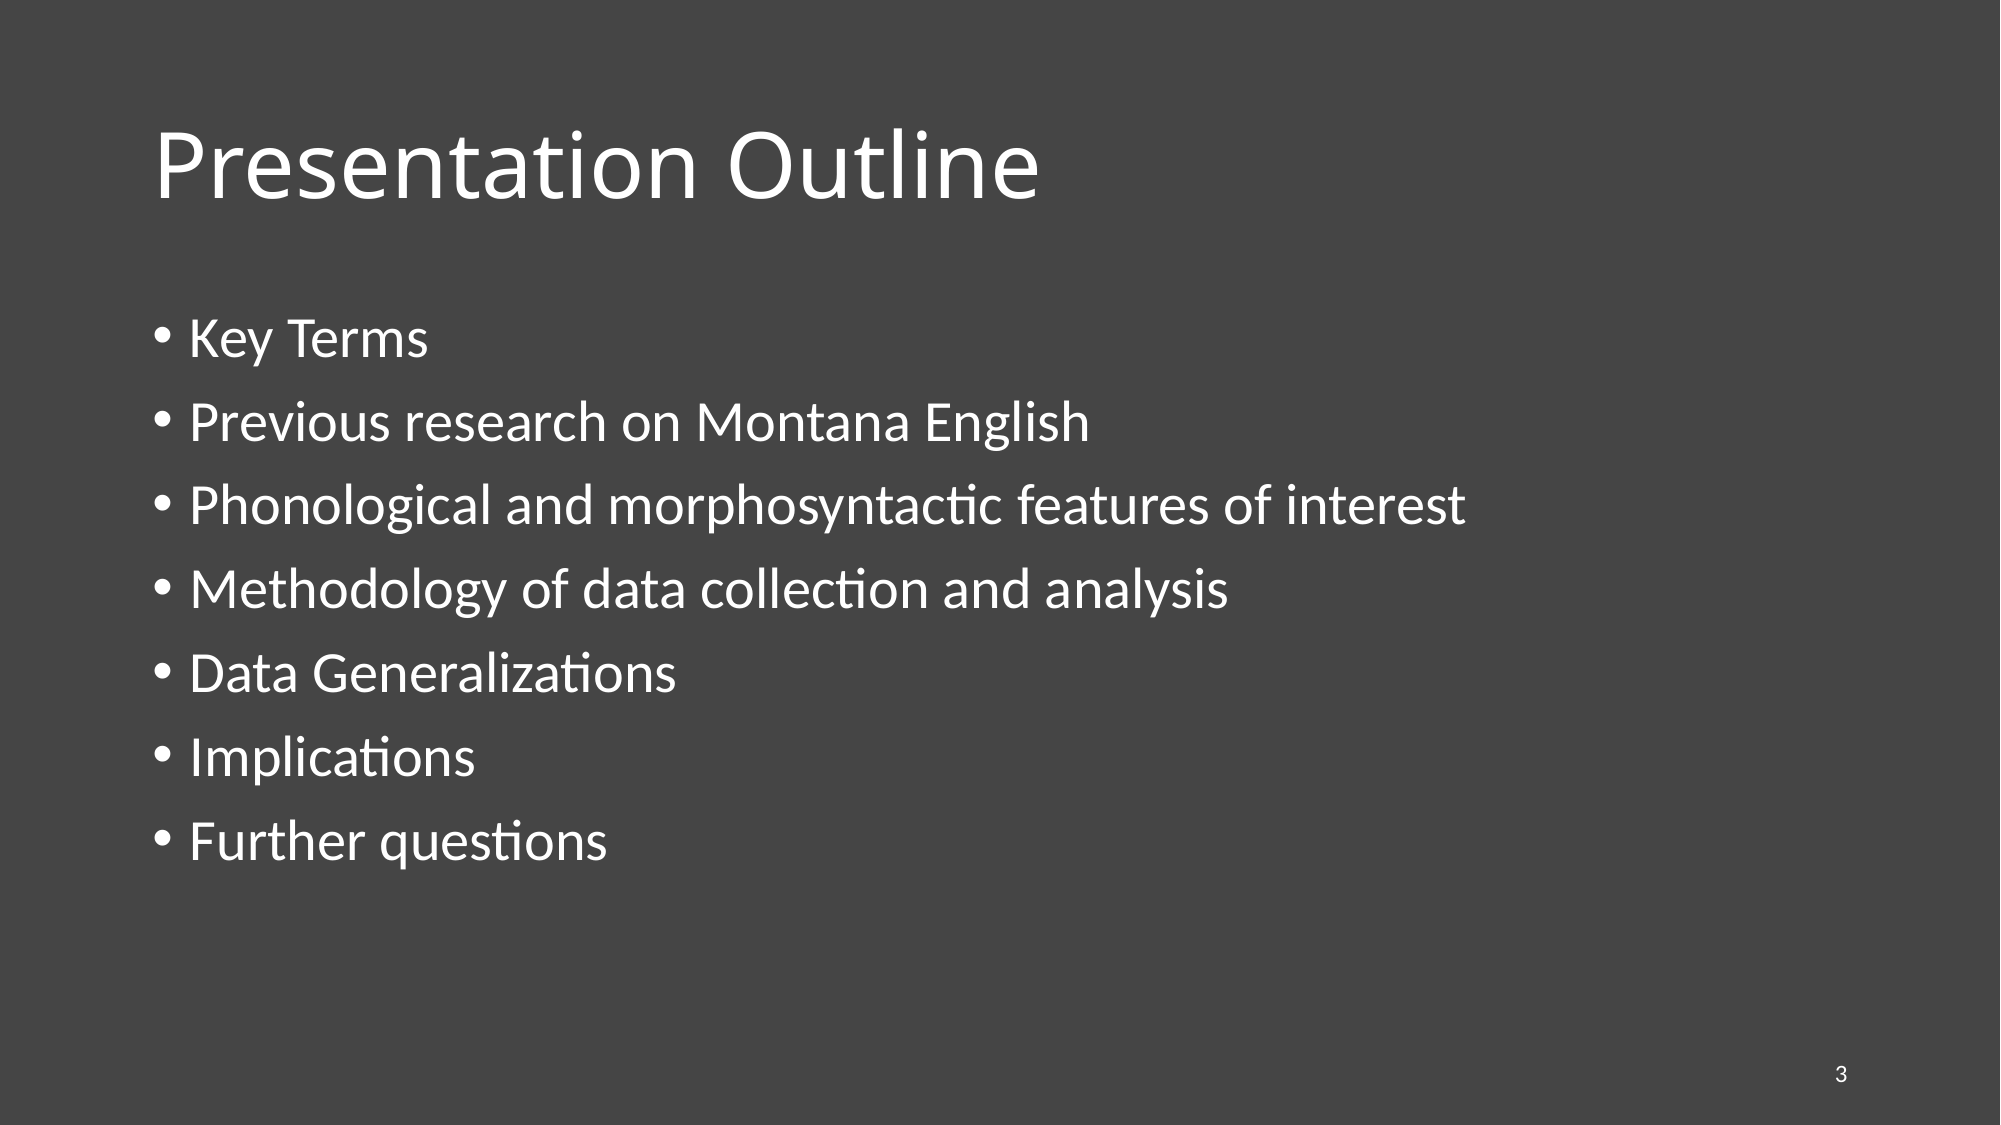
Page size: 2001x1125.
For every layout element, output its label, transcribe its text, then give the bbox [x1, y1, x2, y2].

slide_number 3 [1412, 1042, 1863, 1103]
list Key Terms Previous research on Montana English Phonological and morphosyntactic features of interest Methodology of data collection and analysis Data Generalizations Implications Further questions [137, 299, 1863, 1014]
title Presentation Outline [137, 59, 1863, 278]
